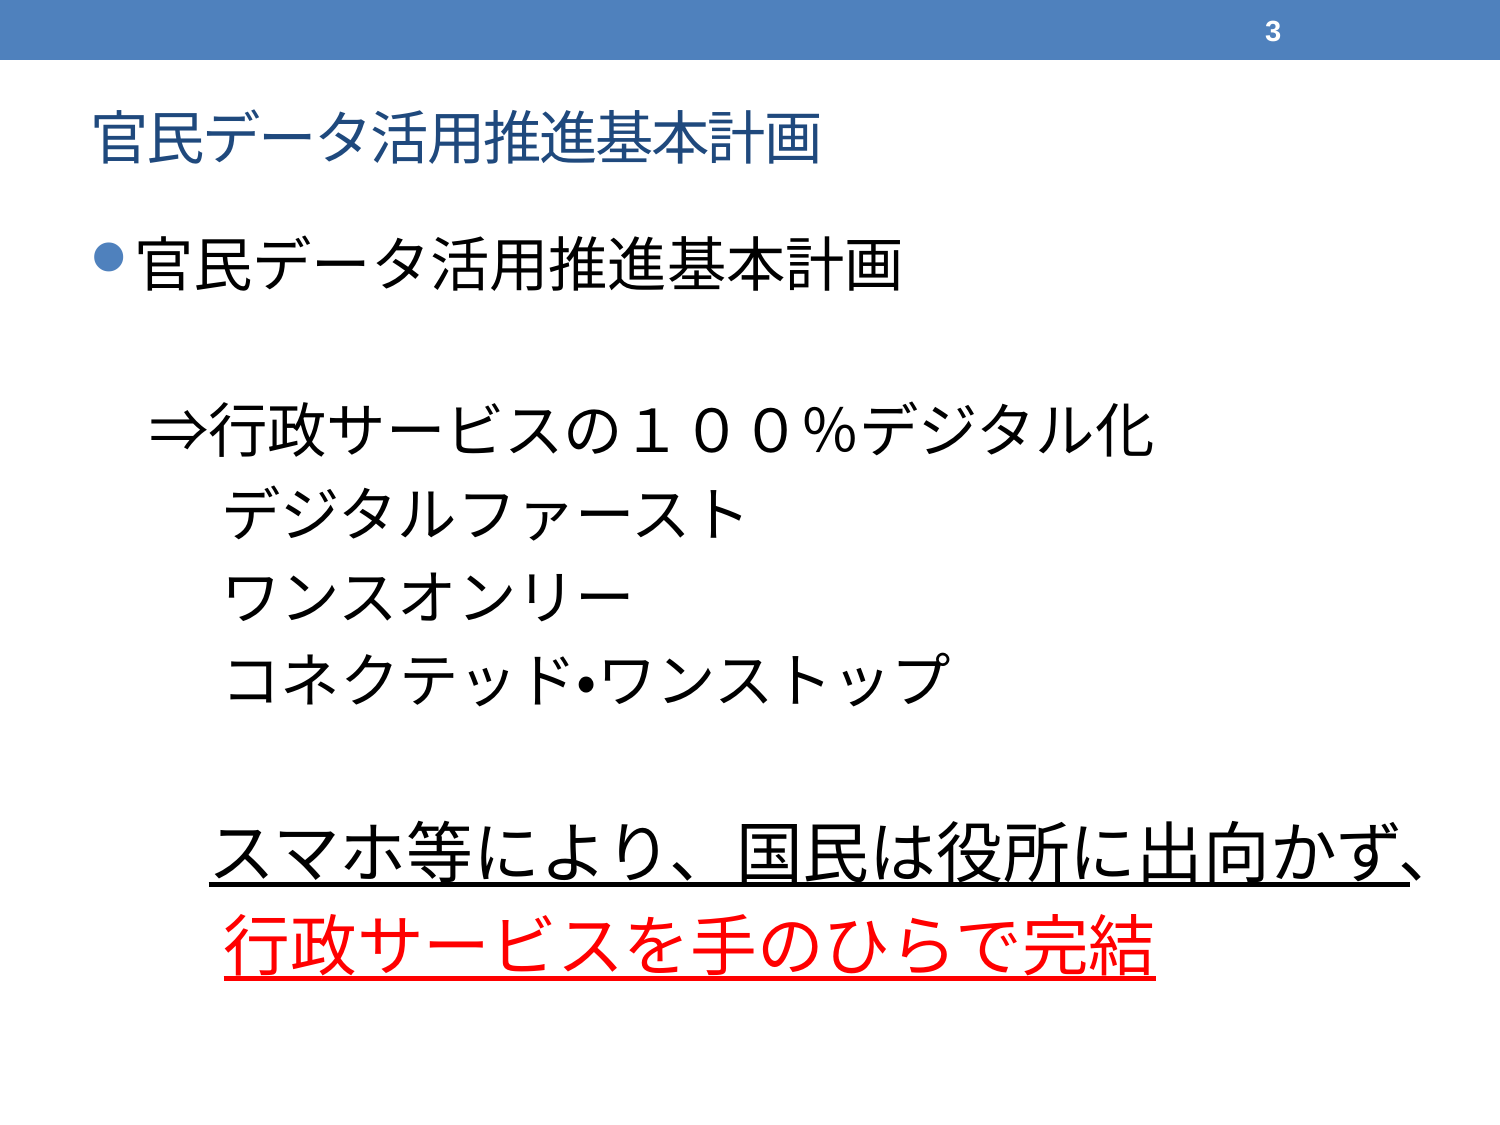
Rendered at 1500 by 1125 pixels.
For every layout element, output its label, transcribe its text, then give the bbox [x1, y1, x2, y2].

list 官民データ活用推進基本計画 ⇒行政サービスの１００％デジタル化 デジタルファースト ワンスオンリー コネクテッド・ワンストップ スマホ等により、国民は役所に出向かず、 行政サービスを手のひらで完結 [75, 219, 1425, 1063]
slide_number 3 [1250, 3, 1425, 57]
title 官民データ活用推進基本計画 [75, 87, 1425, 185]
